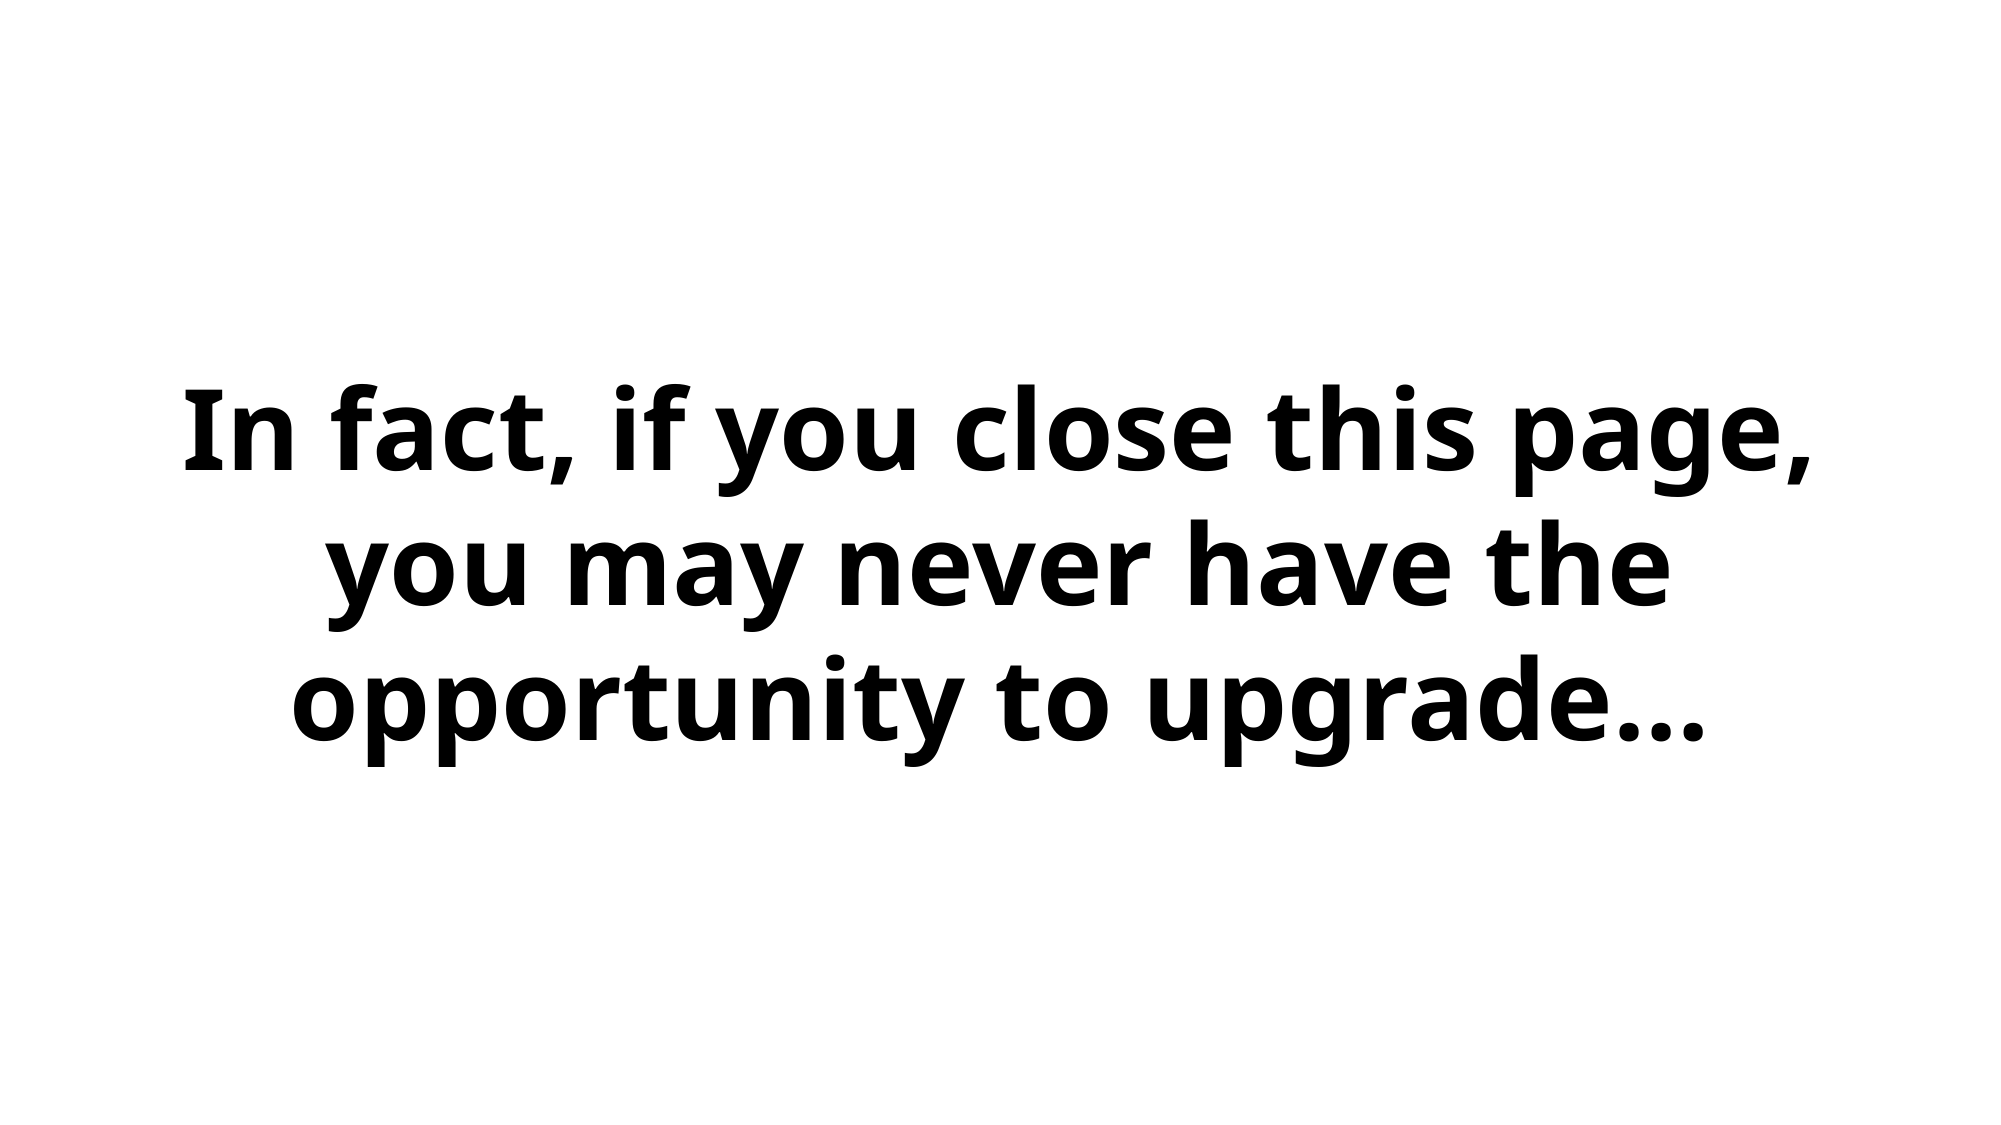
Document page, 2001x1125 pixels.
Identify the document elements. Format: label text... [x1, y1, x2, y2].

text_box In fact, if you close this page, you may never have the opportunity to upgrade… [99, 350, 1900, 771]
